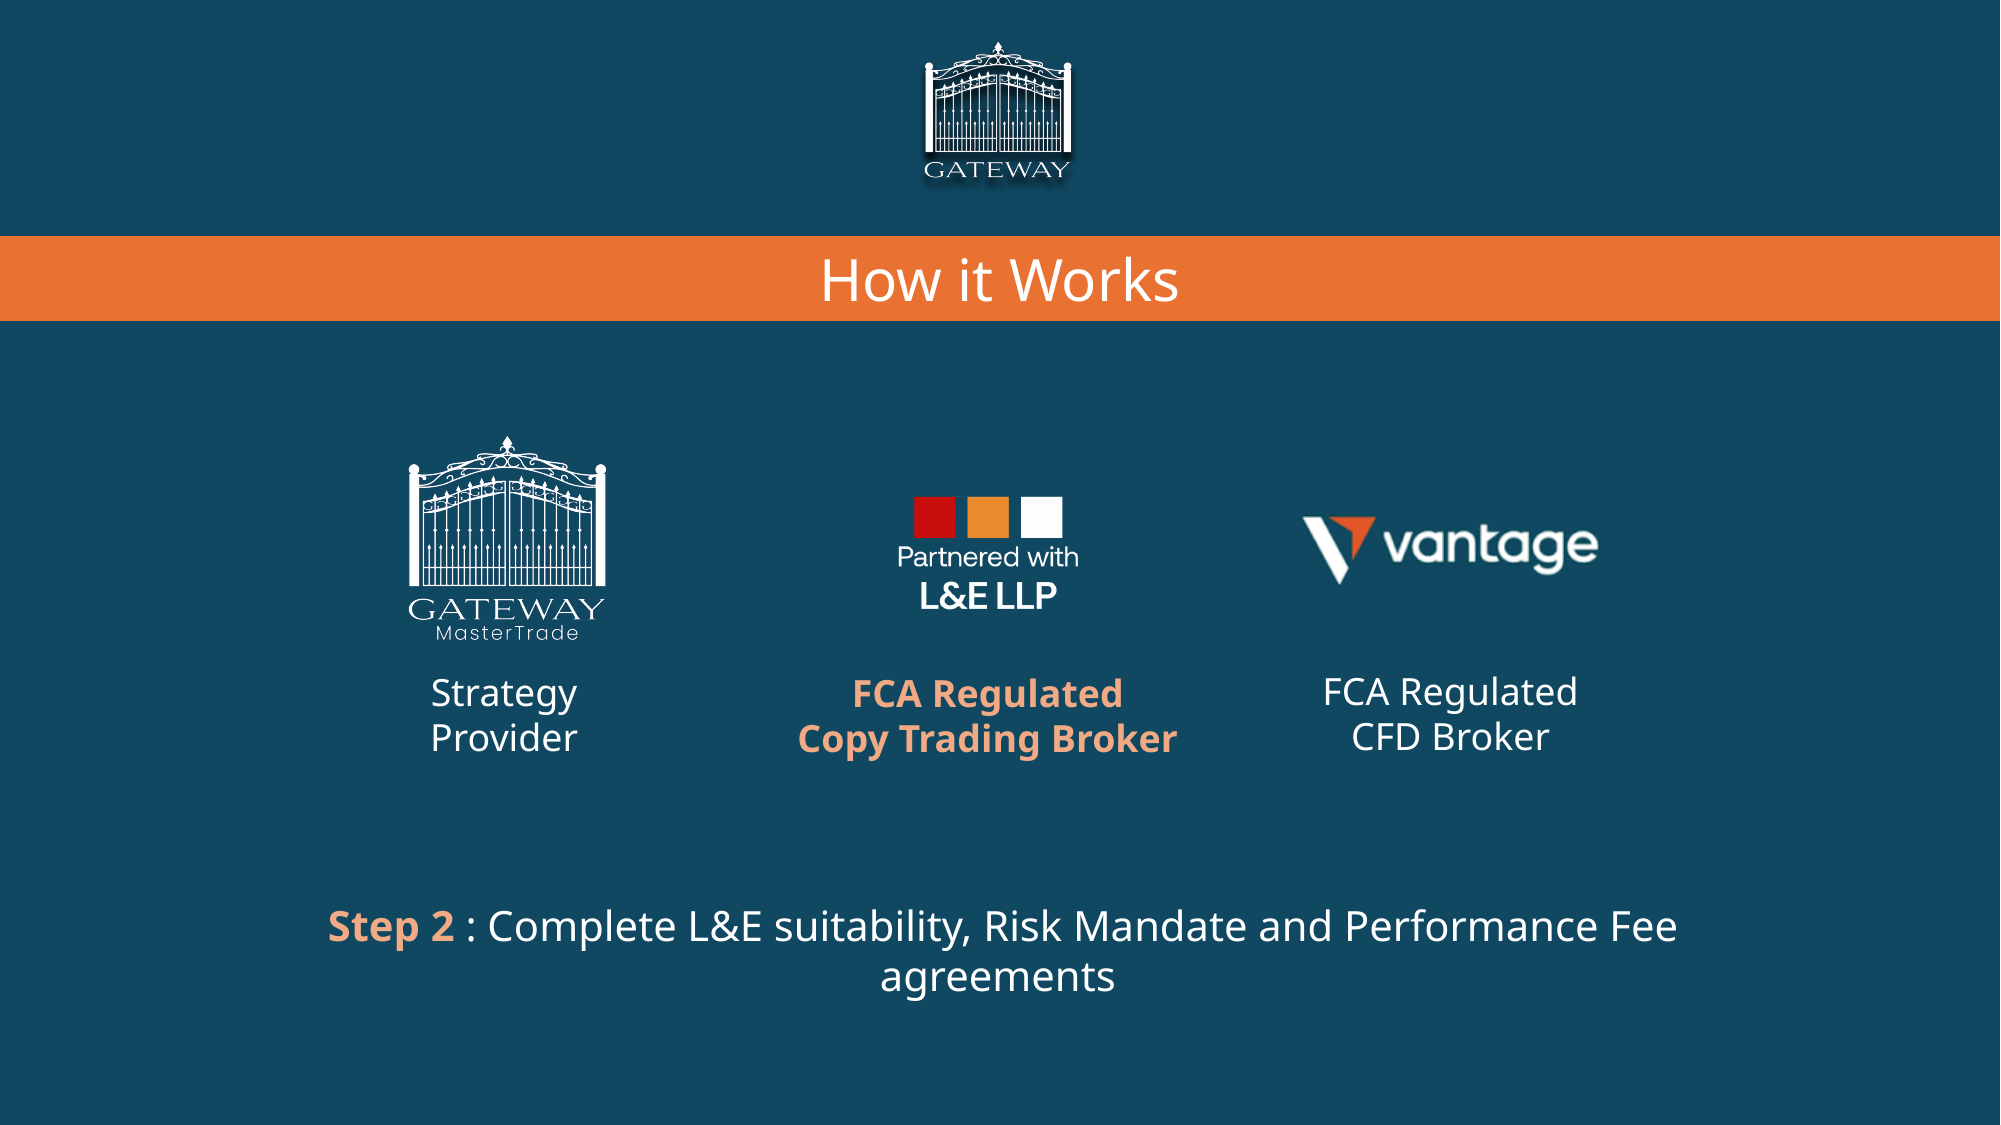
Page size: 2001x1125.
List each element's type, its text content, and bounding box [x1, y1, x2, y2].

text_box FCA Regulated Copy Trading Broker [782, 662, 1194, 767]
text_box Strategy Provider [415, 662, 593, 767]
text_box FCA Regulated CFD Broker [1307, 660, 1594, 766]
picture [1287, 462, 1614, 630]
picture [910, 31, 1090, 186]
text_box How it Works [0, 236, 2000, 321]
text_box Step 2 : Complete L&E suitability, Risk Mandate and Performance Fee agreements [253, 892, 1754, 1007]
picture [873, 478, 1103, 647]
picture [401, 432, 614, 645]
